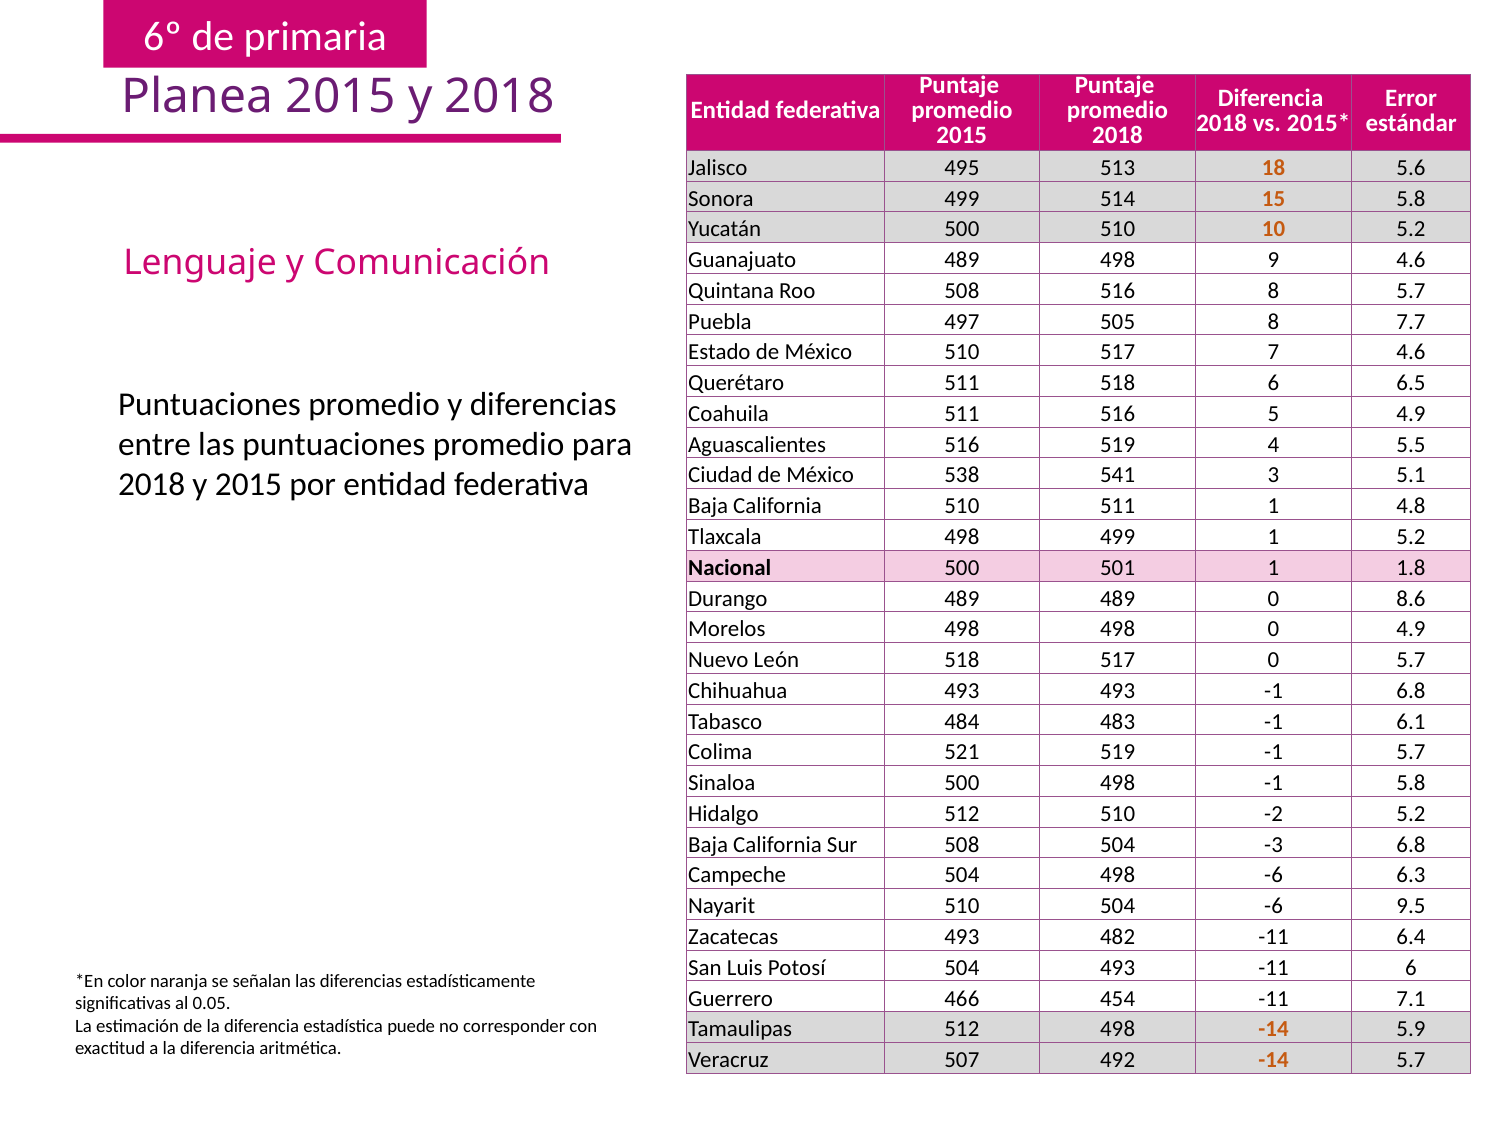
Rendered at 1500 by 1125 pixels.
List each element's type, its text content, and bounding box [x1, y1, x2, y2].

table_cell 7 [1196, 335, 1351, 365]
table_cell 493 [885, 920, 1039, 950]
table_cell Zacatecas [687, 920, 884, 950]
table_cell -11 [1196, 981, 1351, 1011]
table_cell 9.5 [1352, 889, 1470, 919]
table_cell Nacional [687, 551, 884, 581]
table_cell 5.8 [1352, 766, 1470, 796]
table_cell 6 [1352, 951, 1470, 980]
table_cell -1 [1196, 735, 1351, 765]
table_cell 4.9 [1352, 612, 1470, 642]
table_cell 6.3 [1352, 858, 1470, 888]
table_cell 499 [885, 182, 1039, 211]
table_cell Colima [687, 735, 884, 765]
table_cell 499 [1040, 520, 1195, 550]
table_cell 541 [1040, 458, 1195, 488]
table_cell 18 [1196, 151, 1351, 181]
table_cell 5.2 [1352, 212, 1470, 242]
table_header Puntaje promedio 2015 [885, 75, 1039, 150]
table_cell 5.7 [1352, 643, 1470, 673]
table_cell 500 [885, 766, 1039, 796]
table_cell 507 [885, 1043, 1039, 1073]
table_cell 4.6 [1352, 243, 1470, 273]
table_cell 493 [885, 674, 1039, 704]
table_cell 519 [1040, 735, 1195, 765]
table_cell 498 [1040, 1012, 1195, 1042]
table_cell 513 [1040, 151, 1195, 181]
table_cell Guanajuato [687, 243, 884, 273]
table_cell 498 [885, 520, 1039, 550]
table_cell Querétaro [687, 366, 884, 396]
table_cell 501 [1040, 551, 1195, 581]
table_cell 5.2 [1352, 520, 1470, 550]
table_cell 511 [1040, 489, 1195, 519]
table_header Error estándar [1352, 75, 1470, 150]
table_cell 9 [1196, 243, 1351, 273]
table_cell Baja California Sur [687, 828, 884, 857]
table_cell Chihuahua [687, 674, 884, 704]
table_cell -1 [1196, 766, 1351, 796]
table_cell 6 [1196, 366, 1351, 396]
table_cell 508 [885, 274, 1039, 304]
list Lenguaje y Comunicación [108, 231, 576, 339]
table_cell 521 [885, 735, 1039, 765]
table_cell 504 [1040, 889, 1195, 919]
table_cell 0 [1196, 612, 1351, 642]
text_box *En color naranja se señalan las diferencias estadísticamente significativas al 0.05. La estimación de la diferencia estadística puede no corresponder con exactitud a la diferencia aritmética. [60, 961, 624, 1066]
table_cell 454 [1040, 981, 1195, 1011]
table_cell 510 [885, 889, 1039, 919]
table_cell 483 [1040, 705, 1195, 734]
table_cell Sinaloa [687, 766, 884, 796]
table_cell Jalisco [687, 151, 884, 181]
table_cell 492 [1040, 1043, 1195, 1073]
table_cell 510 [1040, 797, 1195, 827]
table_cell -3 [1196, 828, 1351, 857]
table_cell Hidalgo [687, 797, 884, 827]
table_header Entidad federativa [687, 75, 884, 150]
table_cell 10 [1196, 212, 1351, 242]
table_cell 512 [885, 797, 1039, 827]
table_cell 0 [1196, 582, 1351, 611]
table_cell 484 [885, 705, 1039, 734]
table_cell 489 [885, 582, 1039, 611]
table_cell 7.1 [1352, 981, 1470, 1011]
table_cell 5.6 [1352, 151, 1470, 181]
table_cell -1 [1196, 705, 1351, 734]
table_cell 518 [885, 643, 1039, 673]
table_cell 5.2 [1352, 797, 1470, 827]
table_cell 8 [1196, 305, 1351, 334]
table_cell Puebla [687, 305, 884, 334]
table_cell -11 [1196, 951, 1351, 980]
table_cell 516 [1040, 274, 1195, 304]
table_cell 5.7 [1352, 1043, 1470, 1073]
table_cell 498 [1040, 612, 1195, 642]
table_cell 8 [1196, 274, 1351, 304]
table_cell 516 [1040, 397, 1195, 427]
table_cell 4 [1196, 428, 1351, 457]
table_cell 8.6 [1352, 582, 1470, 611]
table_cell 498 [1040, 766, 1195, 796]
table_cell 5.7 [1352, 735, 1470, 765]
table_cell 5 [1196, 397, 1351, 427]
table_cell 519 [1040, 428, 1195, 457]
table_cell 4.6 [1352, 335, 1470, 365]
table_cell 505 [1040, 305, 1195, 334]
table_cell Ciudad de México [687, 458, 884, 488]
table_cell 497 [885, 305, 1039, 334]
table_cell Guerrero [687, 981, 884, 1011]
table_cell 504 [885, 951, 1039, 980]
table_cell 512 [885, 1012, 1039, 1042]
table_cell 504 [1040, 828, 1195, 857]
table_cell 1 [1196, 520, 1351, 550]
table_cell Durango [687, 582, 884, 611]
table_cell Estado de México [687, 335, 884, 365]
table_cell Coahuila [687, 397, 884, 427]
table_cell -11 [1196, 920, 1351, 950]
table_cell 498 [885, 612, 1039, 642]
table_cell 4.9 [1352, 397, 1470, 427]
table_cell 498 [1040, 858, 1195, 888]
table_cell Tabasco [687, 705, 884, 734]
table_cell 518 [1040, 366, 1195, 396]
table_cell 510 [885, 489, 1039, 519]
table_cell Baja California [687, 489, 884, 519]
table_cell 500 [885, 212, 1039, 242]
title Planea 2015 y 2018 [106, 63, 651, 124]
table_cell Quintana Roo [687, 274, 884, 304]
table_cell Sonora [687, 182, 884, 211]
table_cell 495 [885, 151, 1039, 181]
table_cell 6.1 [1352, 705, 1470, 734]
table_cell -14 [1196, 1043, 1351, 1073]
table_cell -2 [1196, 797, 1351, 827]
table_cell San Luis Potosí [687, 951, 884, 980]
table_cell 5.9 [1352, 1012, 1470, 1042]
table_cell 517 [1040, 335, 1195, 365]
table_cell 1.8 [1352, 551, 1470, 581]
table_cell 1 [1196, 489, 1351, 519]
table_cell 517 [1040, 643, 1195, 673]
table_cell Nayarit [687, 889, 884, 919]
table_cell 5.1 [1352, 458, 1470, 488]
table_cell 6.8 [1352, 674, 1470, 704]
table_cell 493 [1040, 951, 1195, 980]
table_header Puntaje promedio 2018 [1040, 75, 1195, 150]
table_cell Veracruz [687, 1043, 884, 1073]
table_cell 466 [885, 981, 1039, 1011]
table_cell 493 [1040, 674, 1195, 704]
table_cell 5.8 [1352, 182, 1470, 211]
text_box [0, 133, 562, 144]
table_cell 0 [1196, 643, 1351, 673]
table_cell 6.5 [1352, 366, 1470, 396]
table_cell Tamaulipas [687, 1012, 884, 1042]
table_cell Aguascalientes [687, 428, 884, 457]
table_cell Tlaxcala [687, 520, 884, 550]
table_cell 511 [885, 397, 1039, 427]
table_cell -6 [1196, 889, 1351, 919]
table_cell 482 [1040, 920, 1195, 950]
table_cell 3 [1196, 458, 1351, 488]
table_cell Morelos [687, 612, 884, 642]
table_cell 489 [885, 243, 1039, 273]
table_cell 7.7 [1352, 305, 1470, 334]
table_cell 6.8 [1352, 828, 1470, 857]
table_cell 6.4 [1352, 920, 1470, 950]
table_cell 498 [1040, 243, 1195, 273]
table_cell -1 [1196, 674, 1351, 704]
table_cell 4.8 [1352, 489, 1470, 519]
table_cell 5.7 [1352, 274, 1470, 304]
table_cell 510 [1040, 212, 1195, 242]
table_cell 508 [885, 828, 1039, 857]
table_cell Nuevo León [687, 643, 884, 673]
table_cell 514 [1040, 182, 1195, 211]
table_cell 504 [885, 858, 1039, 888]
table_cell 516 [885, 428, 1039, 457]
table_cell Yucatán [687, 212, 884, 242]
table_cell 1 [1196, 551, 1351, 581]
table_header Diferencia 2018 vs. 2015* [1196, 75, 1351, 150]
table_cell 538 [885, 458, 1039, 488]
table_cell -14 [1196, 1012, 1351, 1042]
table_cell 489 [1040, 582, 1195, 611]
table_cell -6 [1196, 858, 1351, 888]
table_cell 511 [885, 366, 1039, 396]
table_cell Campeche [687, 858, 884, 888]
table_cell 510 [885, 335, 1039, 365]
table_cell 500 [885, 551, 1039, 581]
list Puntuaciones promedio y diferencias entre las puntuaciones promedio para 2018 y 2015 por entidad federativa [103, 374, 667, 566]
table_cell 15 [1196, 182, 1351, 211]
table_cell 5.5 [1352, 428, 1470, 457]
